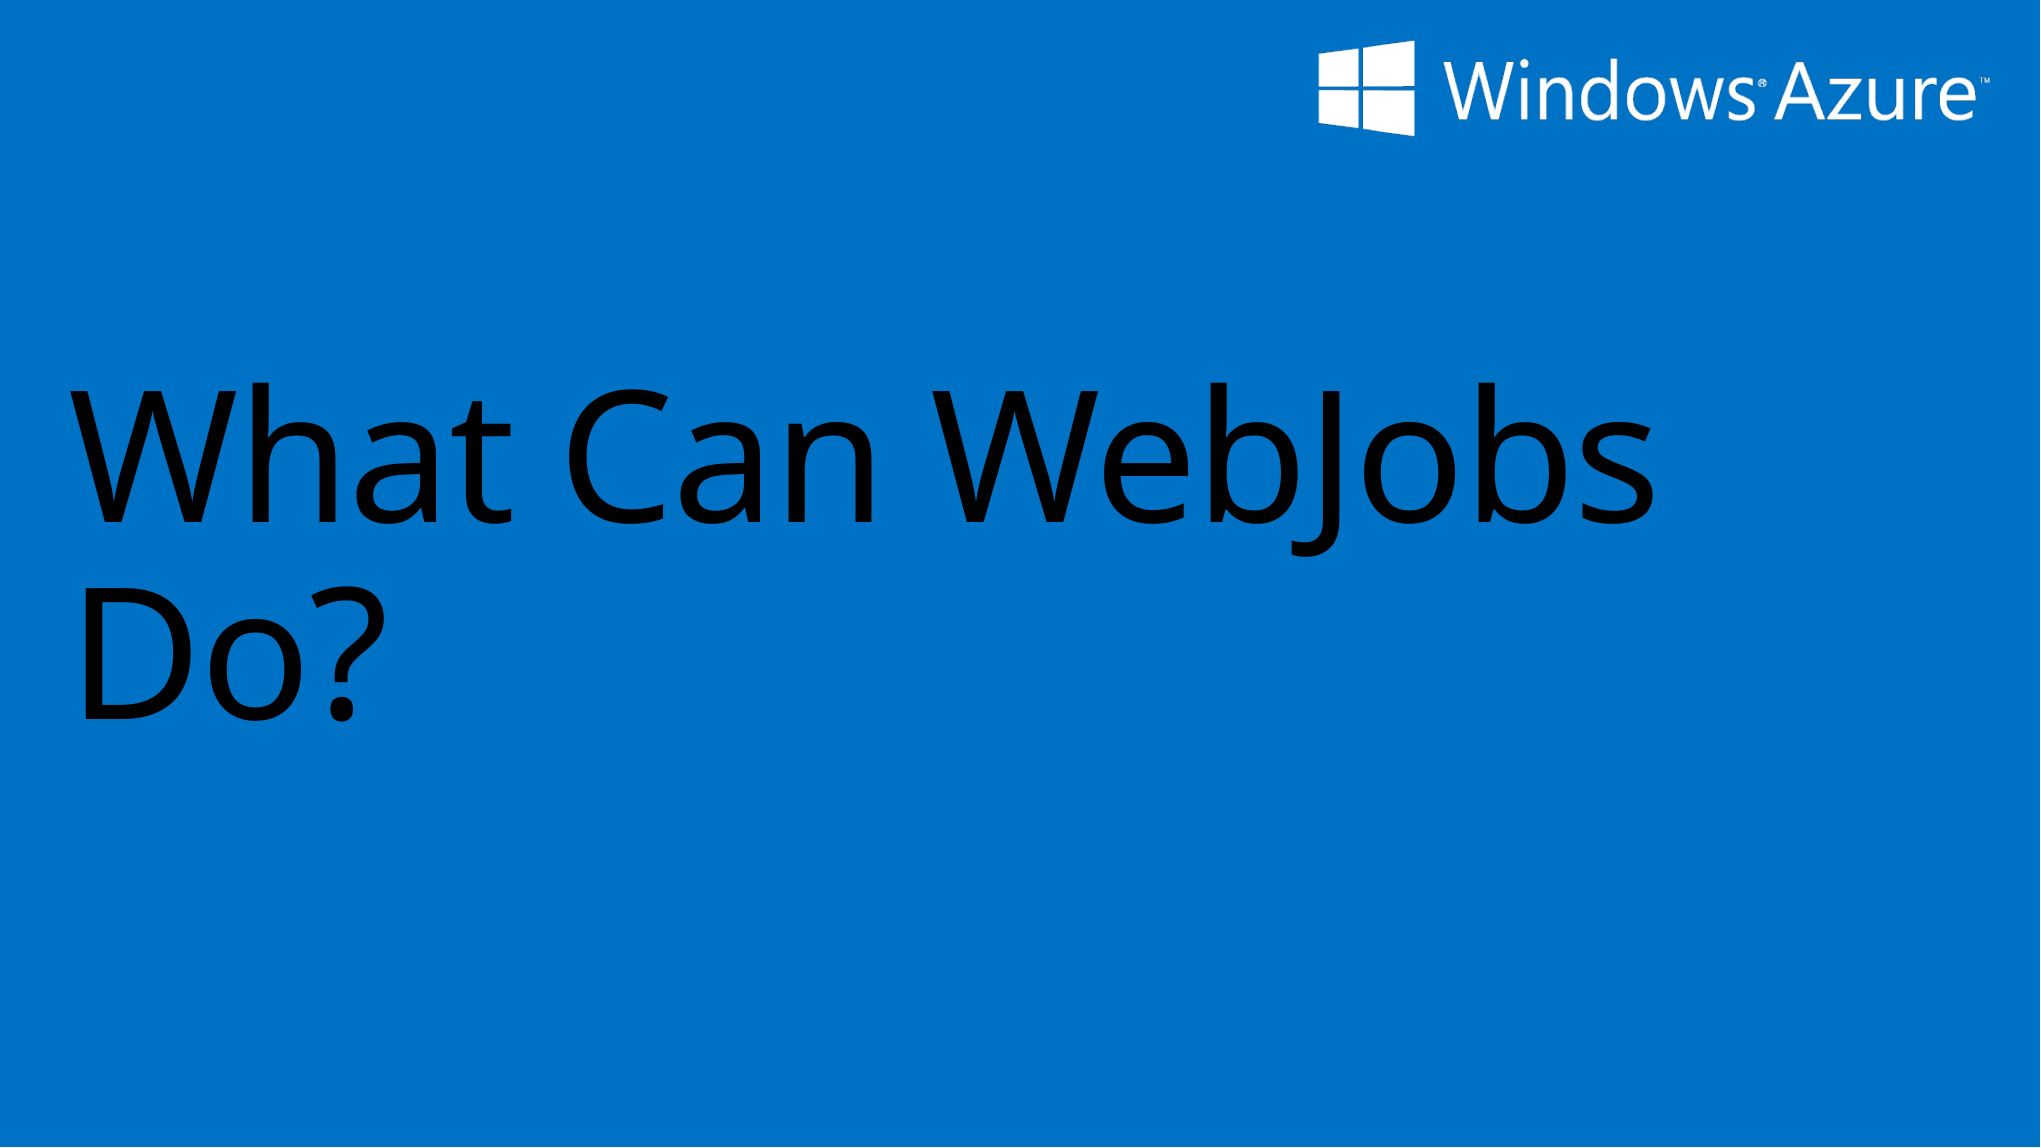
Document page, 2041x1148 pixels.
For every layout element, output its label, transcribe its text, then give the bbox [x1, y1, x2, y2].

picture [1307, 35, 2000, 142]
title What Can WebJobs Do? [45, 348, 1996, 650]
